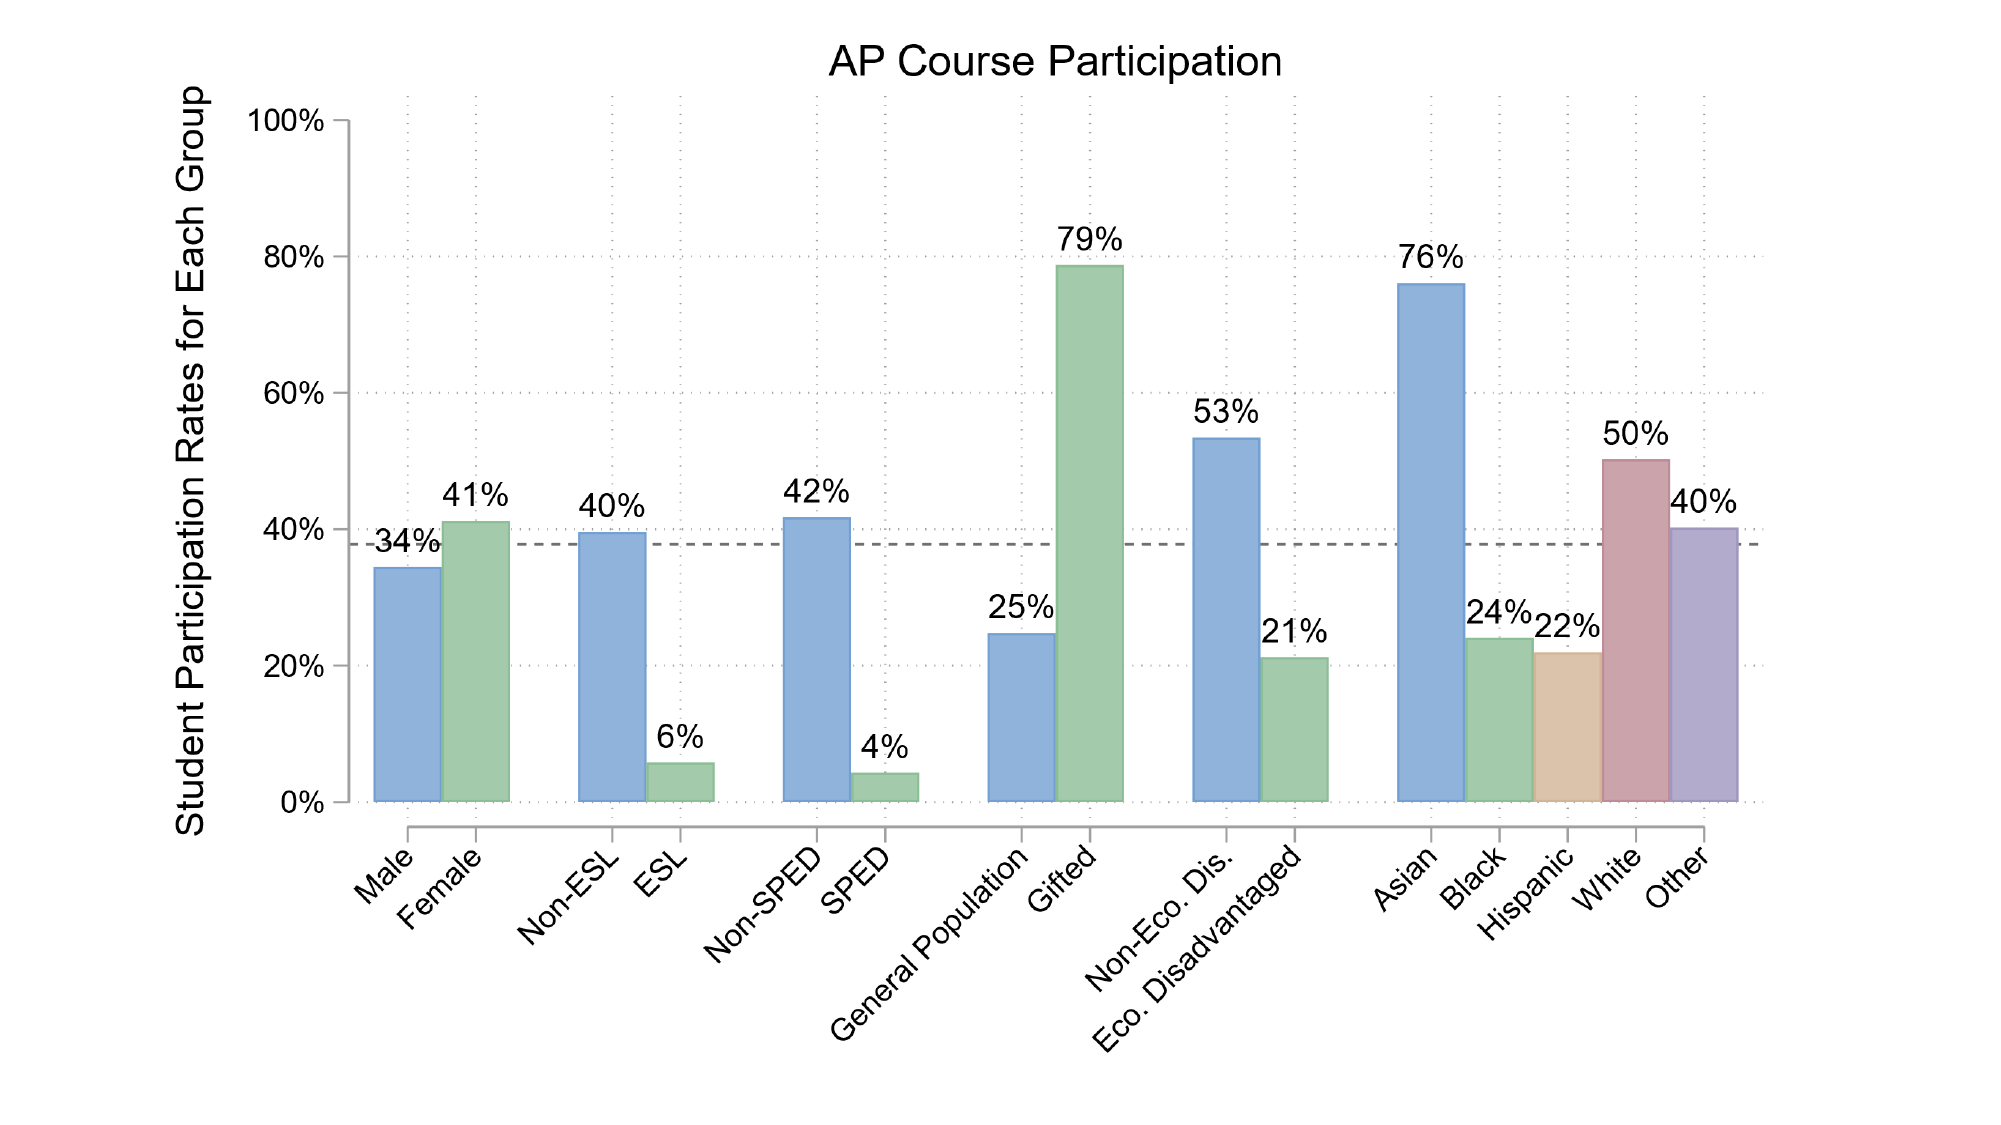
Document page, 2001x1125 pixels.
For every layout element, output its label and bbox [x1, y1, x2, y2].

picture [115, 0, 1802, 1125]
